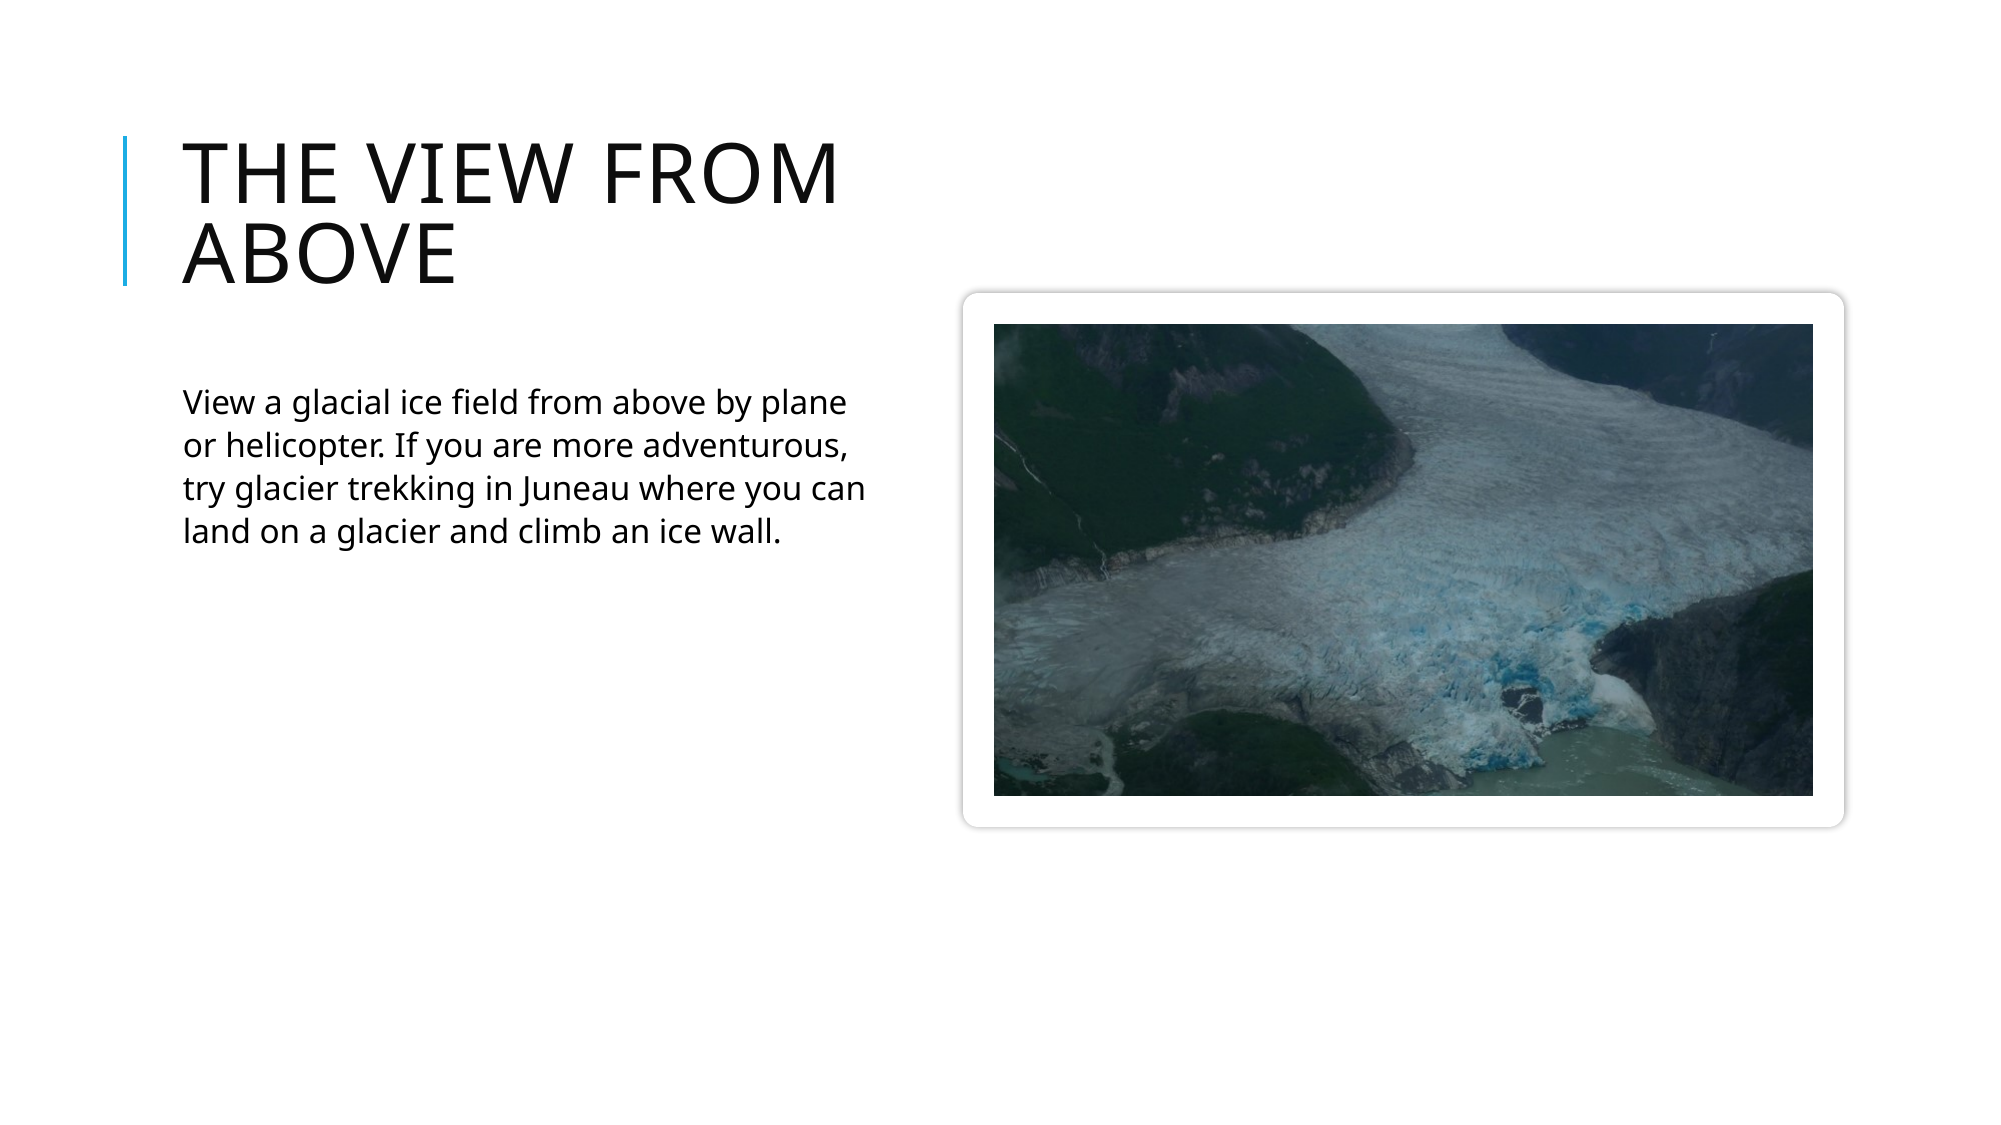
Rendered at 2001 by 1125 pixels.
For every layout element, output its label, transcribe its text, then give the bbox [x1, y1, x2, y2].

title The View From Above [168, 77, 888, 363]
list View a glacial ice field from above by plane or helicopter. If you are more adventurous, try glacier trekking in Juneau where you can land on a glacier and climb an ice wall. [168, 370, 888, 988]
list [993, 323, 1813, 797]
